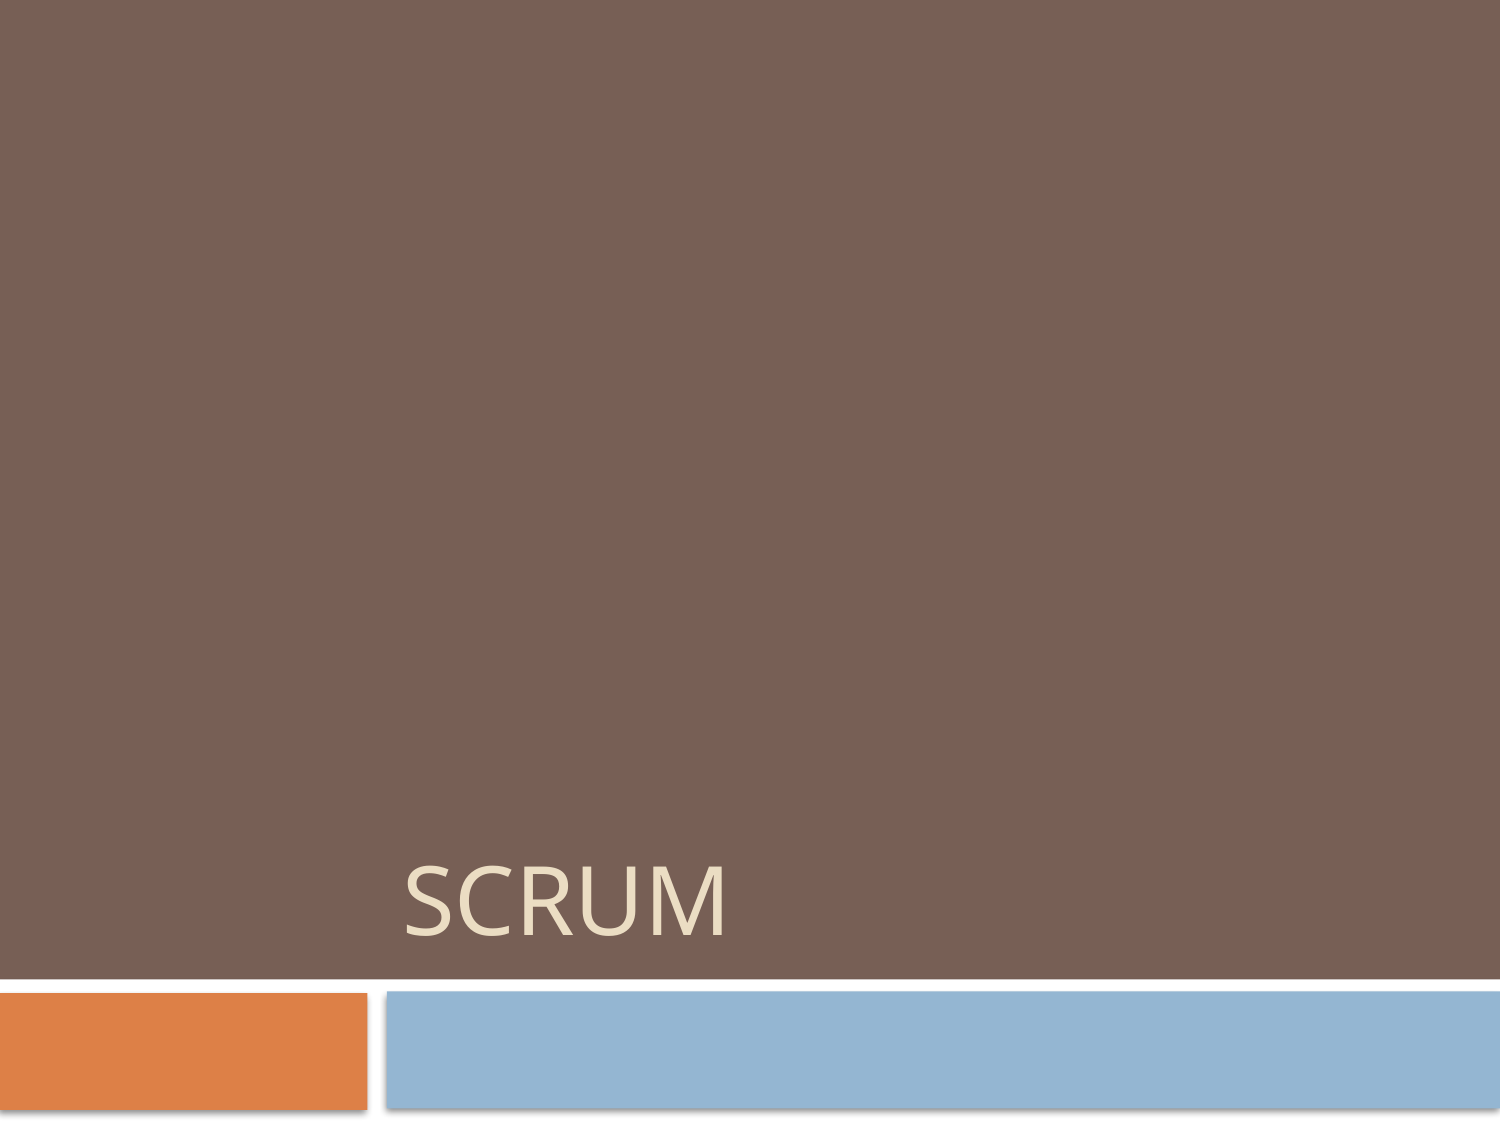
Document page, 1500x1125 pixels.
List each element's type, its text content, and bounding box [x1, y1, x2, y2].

title SCRUM [387, 662, 1450, 963]
